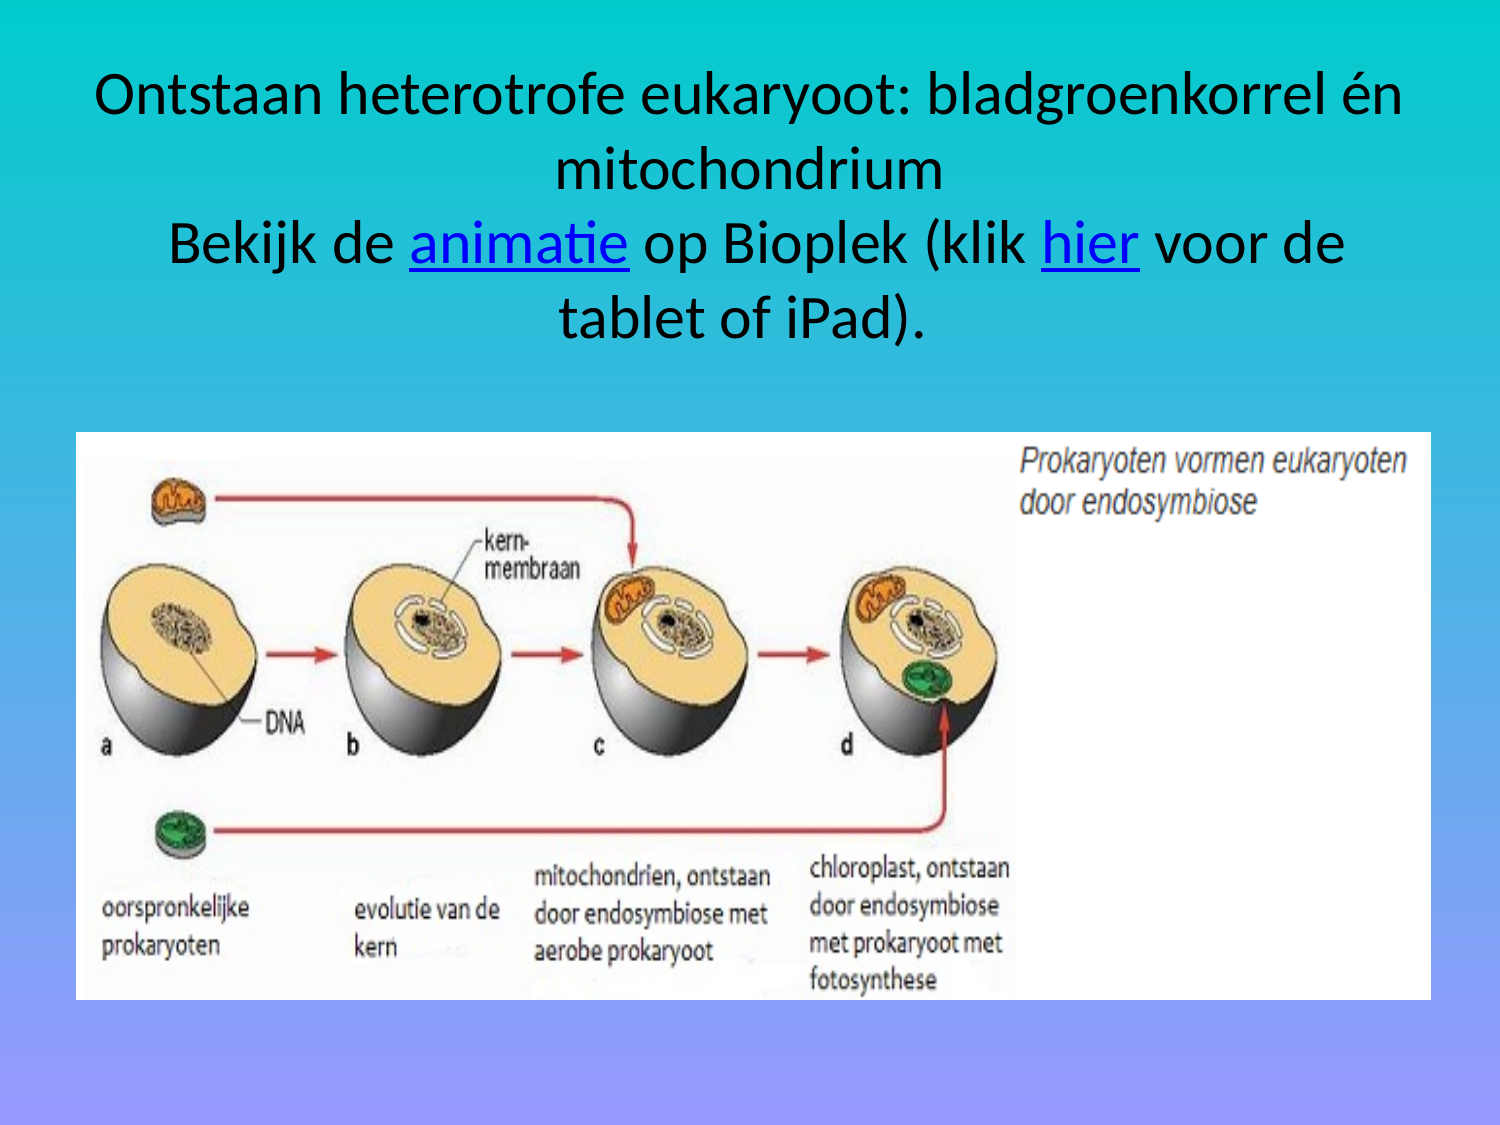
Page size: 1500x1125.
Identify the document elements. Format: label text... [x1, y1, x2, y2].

title Ontstaan heterotrofe eukaryoot: bladgroenkorrel én mitochondrium Bekijk de animatie op Bioplek (klik hier voor de tablet of iPad). [75, 45, 1425, 431]
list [76, 432, 1431, 1000]
